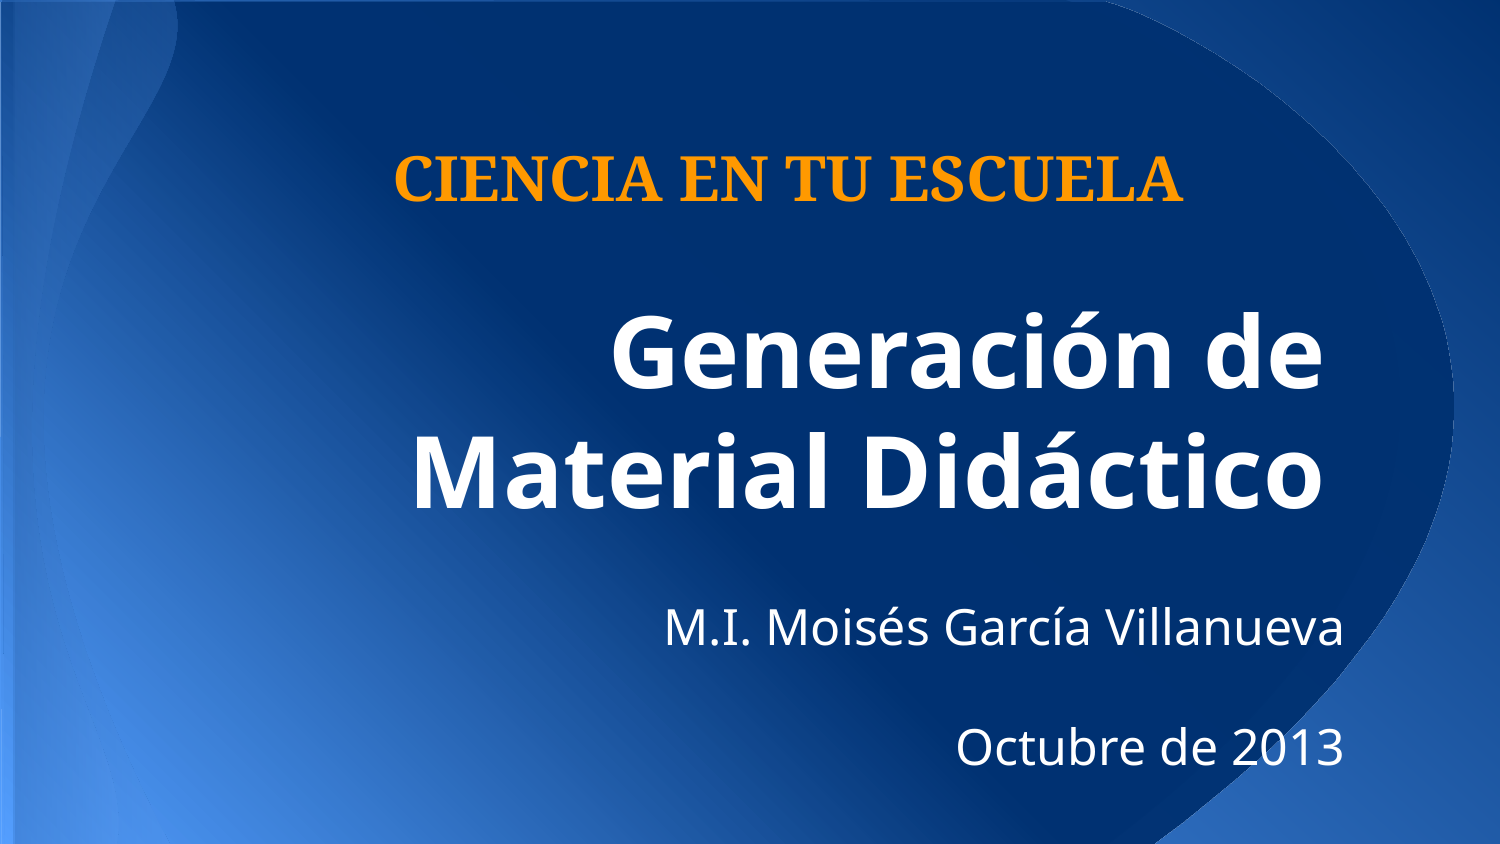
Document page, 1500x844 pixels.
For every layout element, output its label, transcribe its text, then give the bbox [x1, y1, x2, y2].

title CIENCIA EN TU ESCUELA Generación de Material Didáctico [184, 90, 1342, 544]
subtitle M.I. Moisés García Villanueva Octubre de 2013 [206, 580, 1361, 695]
